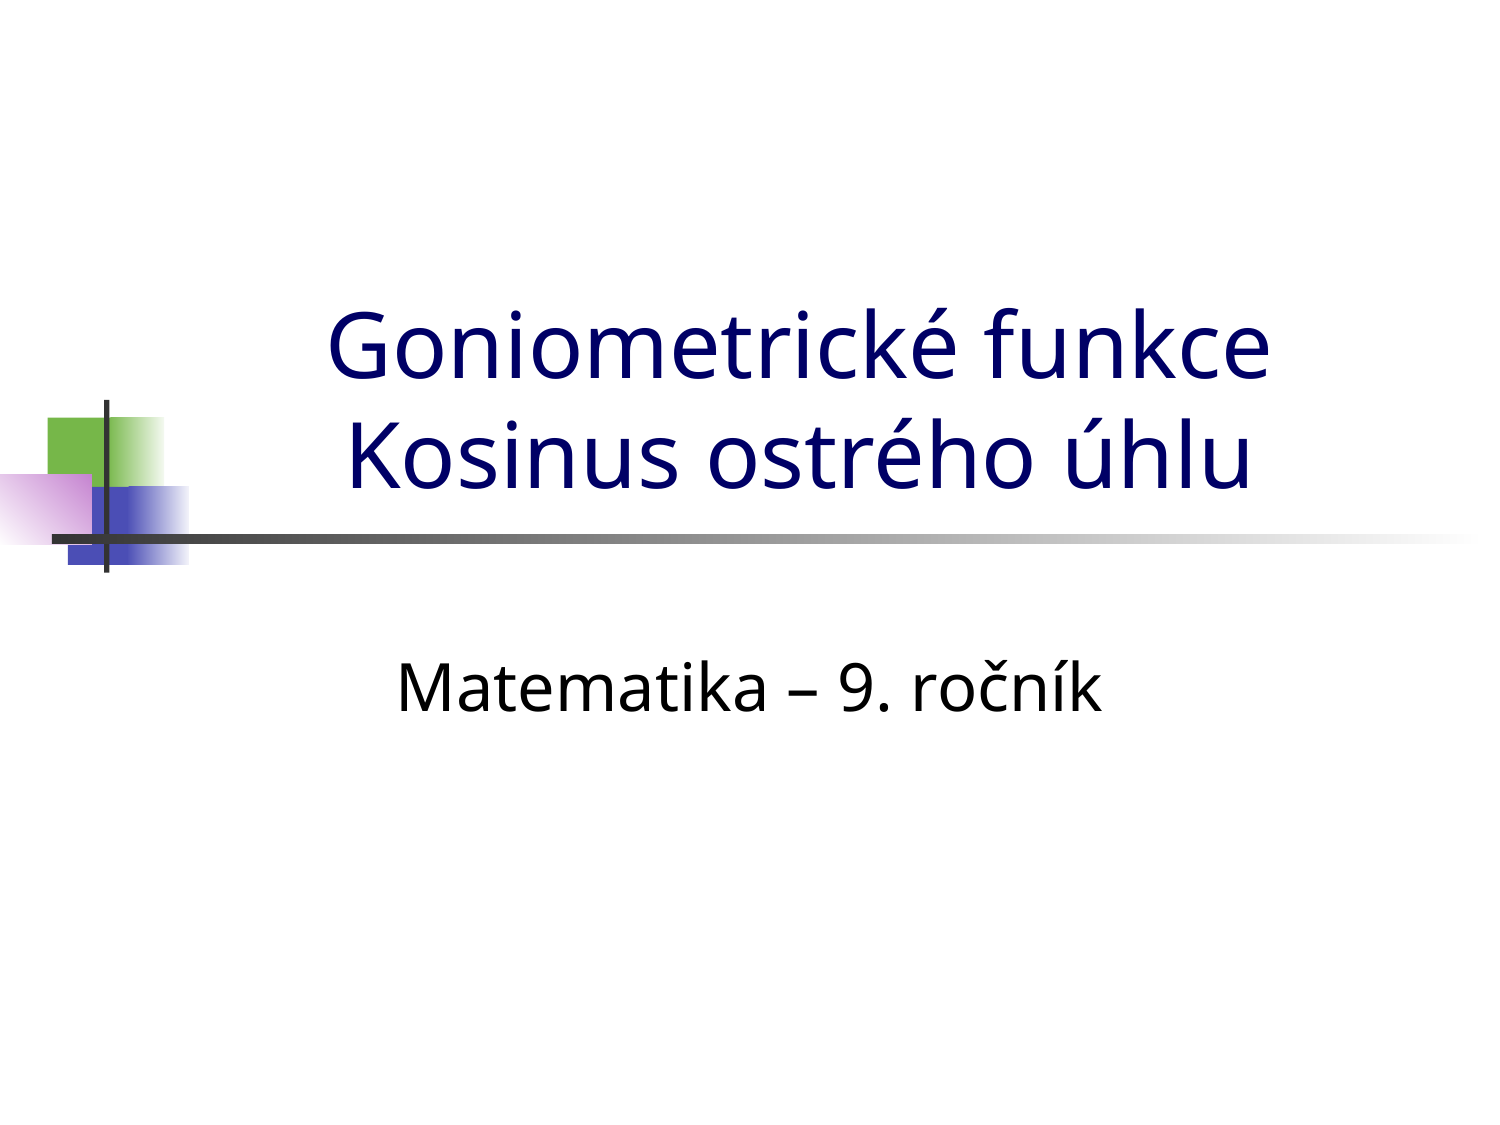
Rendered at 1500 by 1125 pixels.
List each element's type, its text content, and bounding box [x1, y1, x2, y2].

title Goniometrické funkce Kosinus ostrého úhlu [162, 274, 1438, 516]
subtitle Matematika – 9. ročník [224, 637, 1276, 926]
